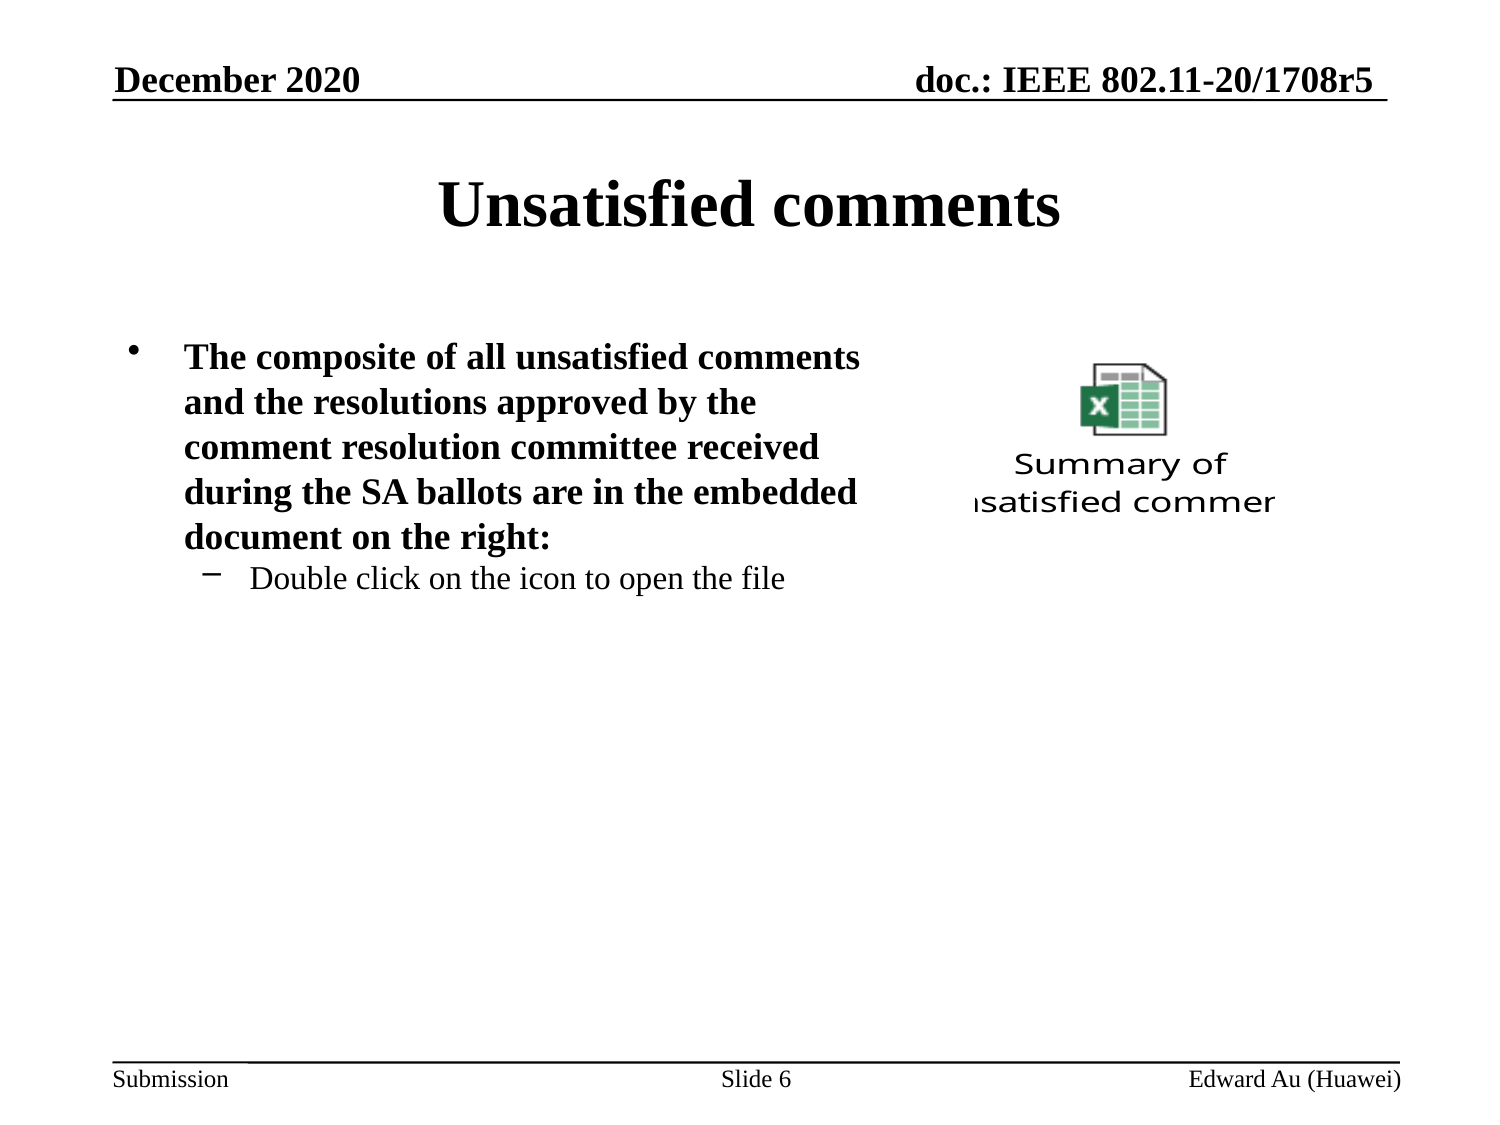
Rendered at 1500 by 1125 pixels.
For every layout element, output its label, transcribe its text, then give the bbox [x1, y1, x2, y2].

list The composite of all unsatisfied comments and the resolutions approved by the comment resolution committee received during the SA ballots are in the embedded document on the right: Double click on the icon to open the file [112, 324, 901, 1001]
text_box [974, 362, 1276, 558]
slide_number Slide 6 [712, 1061, 800, 1093]
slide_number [114, 54, 364, 101]
title Unsatisfied comments [112, 112, 1388, 288]
footer Edward Au (Huawei) [1185, 1061, 1402, 1093]
